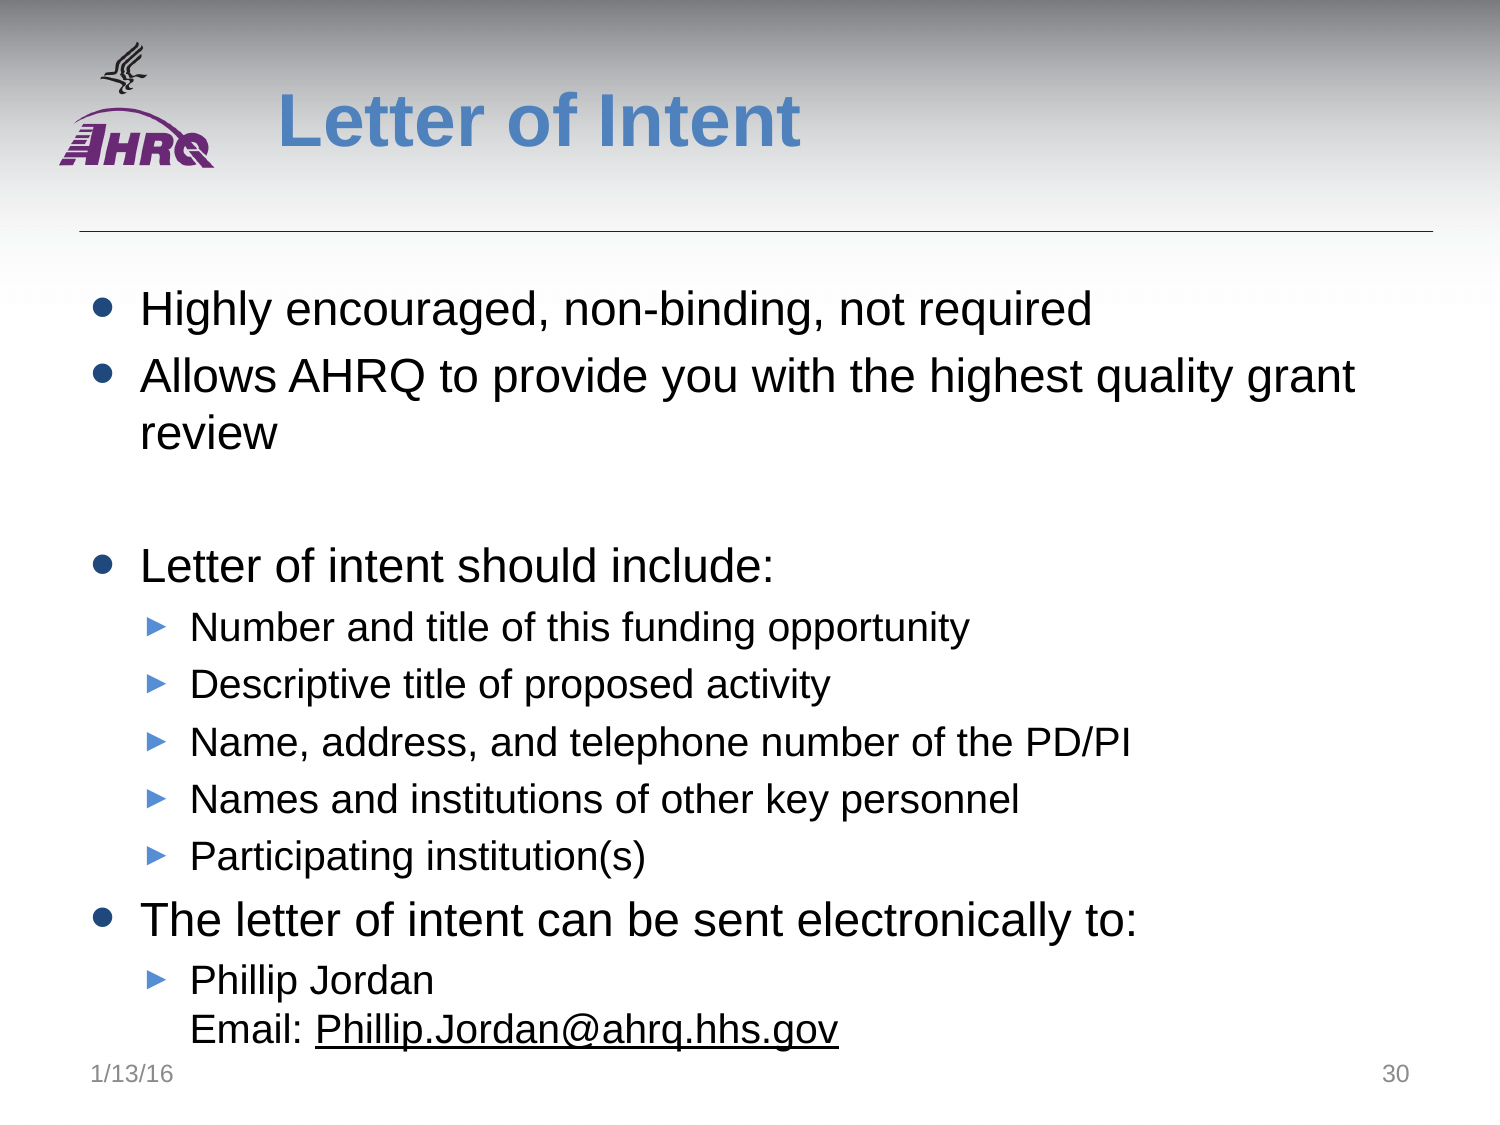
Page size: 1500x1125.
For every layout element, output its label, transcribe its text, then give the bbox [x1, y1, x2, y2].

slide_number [75, 1042, 425, 1103]
list Highly encouraged, non-binding, not required Allows AHRQ to provide you with the highest quality grant review Letter of intent should include: Number and title of this funding opportunity Descriptive title of proposed activity Name, address, and telephone number of the PD/PI Names and institutions of other key personnel Participating institution(s) The letter of intent can be sent electronically to: Phillip Jordan Email: Phillip.Jordan@ahrq.hhs.gov [75, 270, 1425, 1063]
title Letter of Intent [262, 45, 1425, 188]
picture [0, 0, 1500, 1125]
slide_number 30 [1074, 1042, 1425, 1103]
